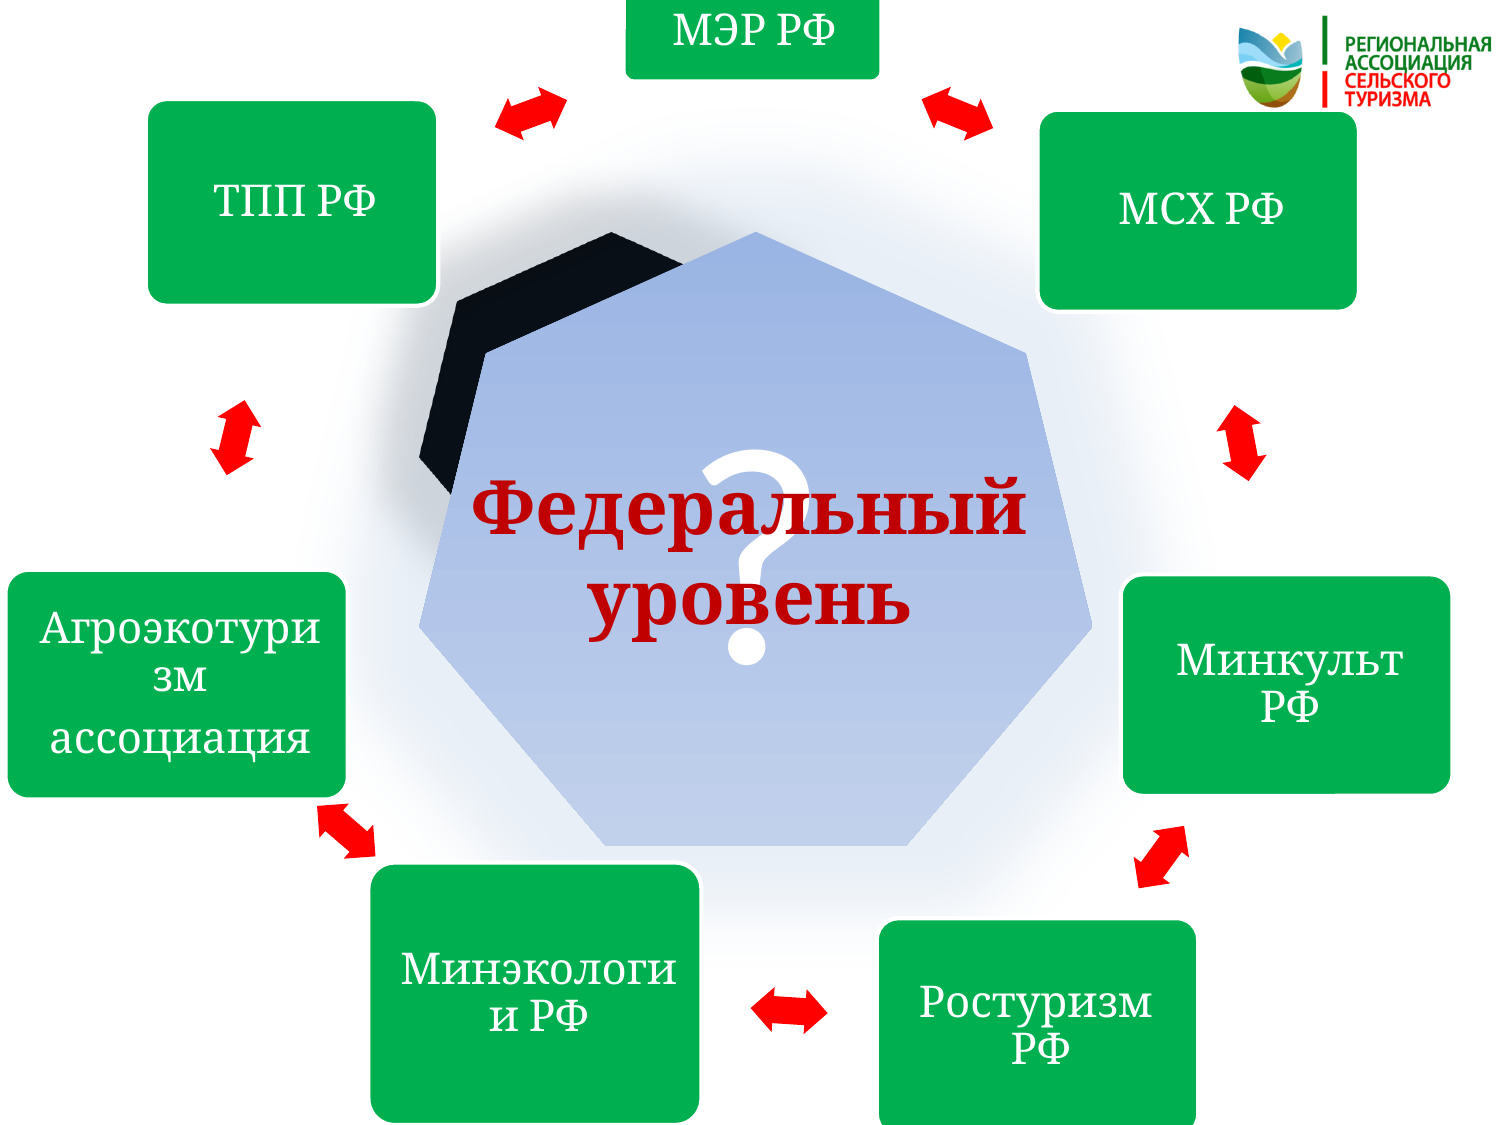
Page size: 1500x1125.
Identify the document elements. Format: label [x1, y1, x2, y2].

list [0, 0, 1500, 1125]
